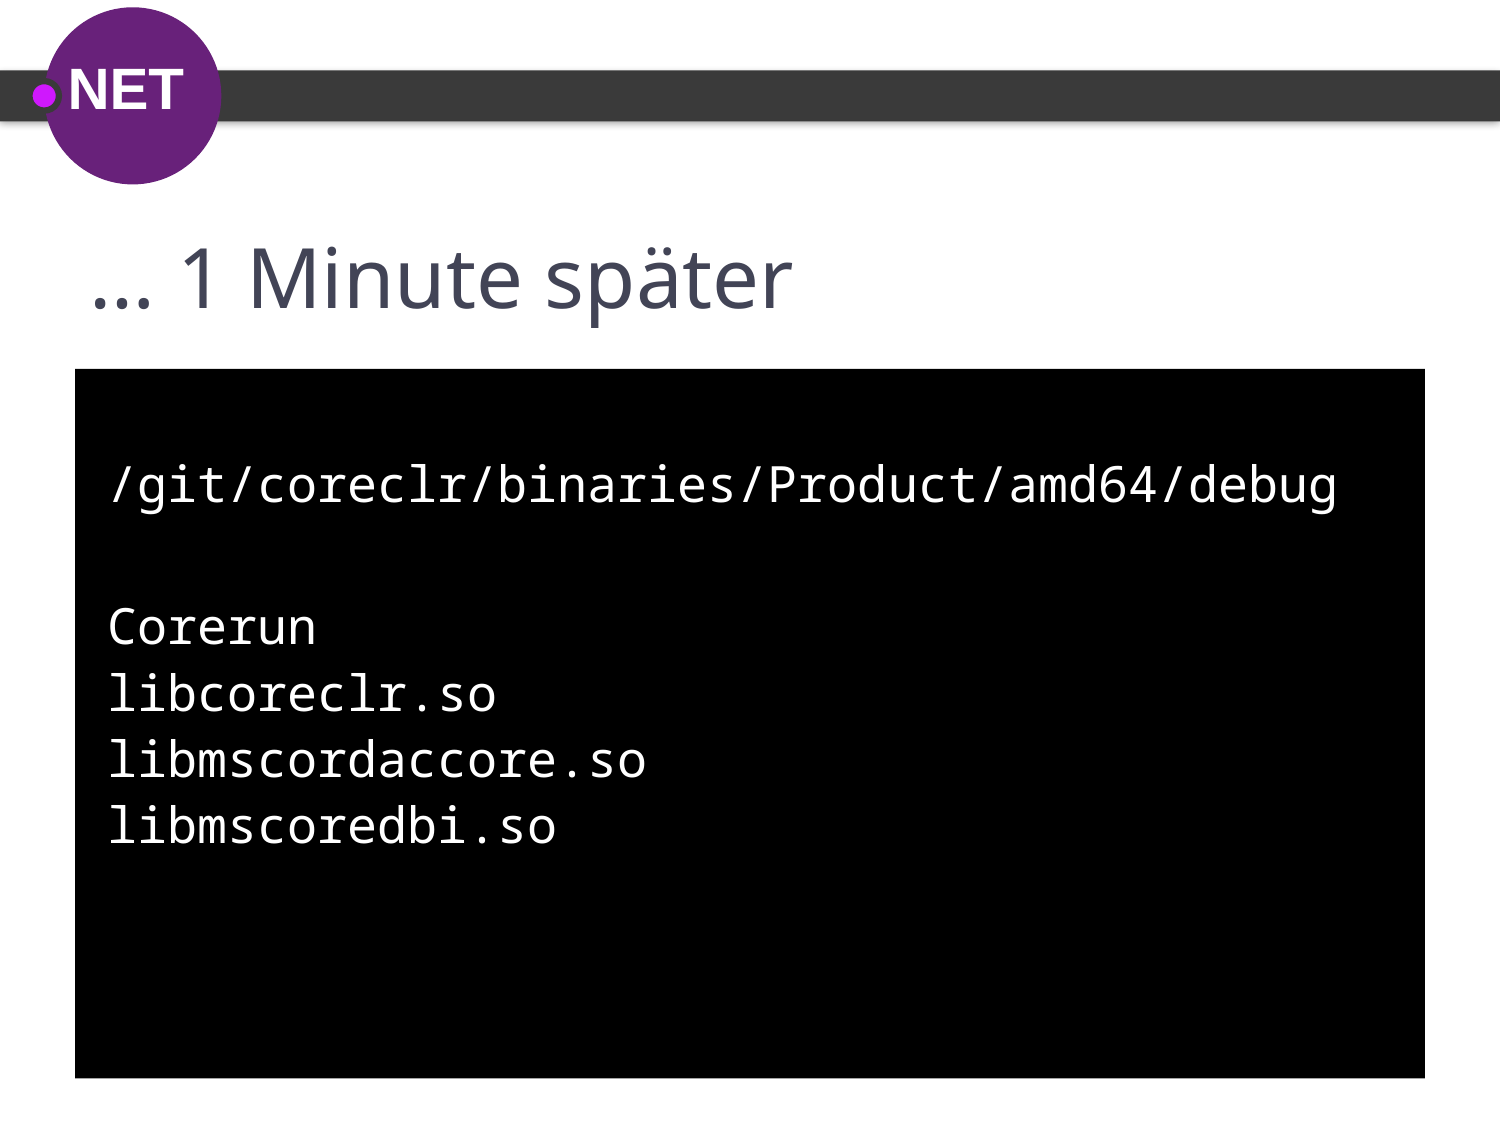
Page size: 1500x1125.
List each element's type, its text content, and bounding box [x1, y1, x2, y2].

title … 1 Minute später [75, 187, 1425, 363]
list /git/coreclr/binaries/Product/amd64/debug Corerun libcoreclr.so libmscordaccore.so libmscoredbi.so [75, 368, 1425, 1079]
